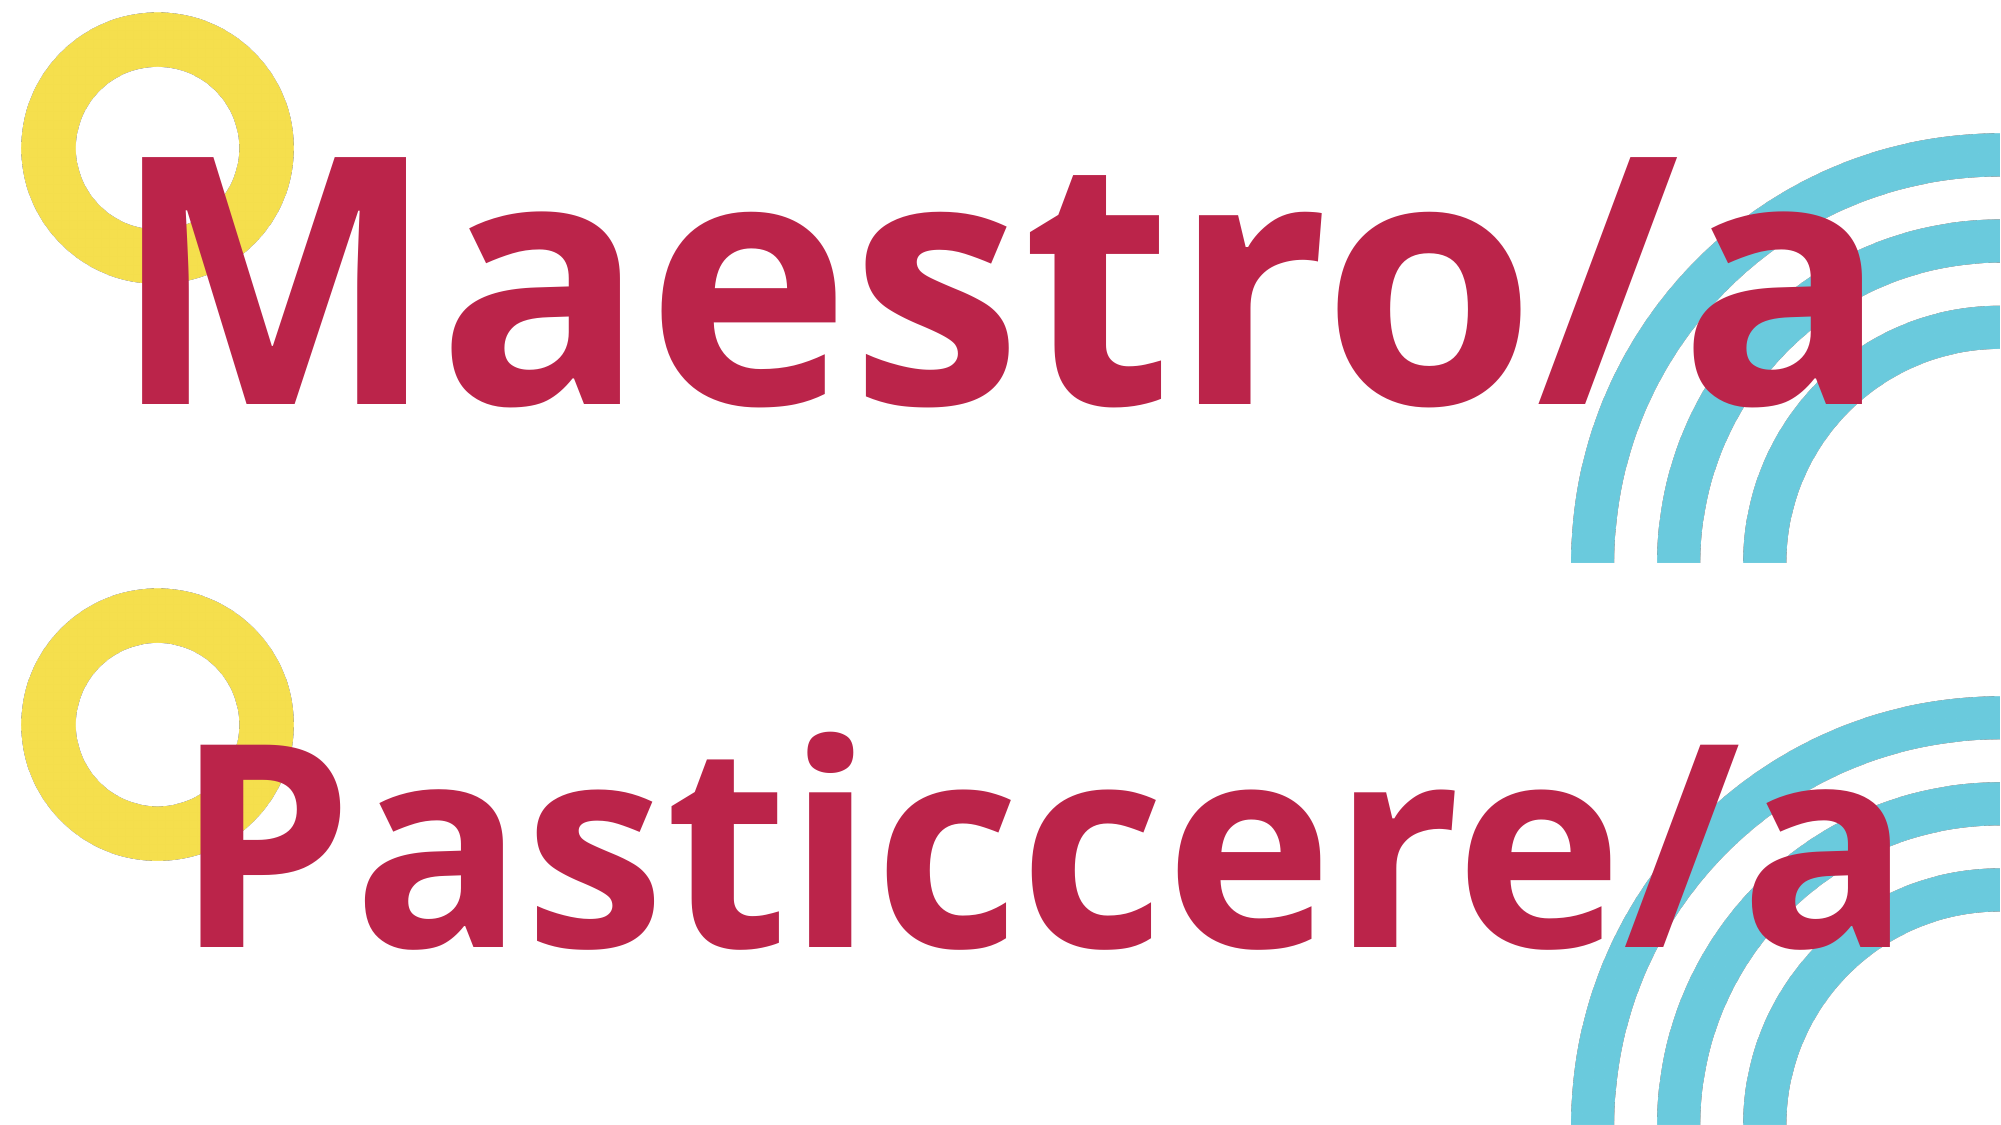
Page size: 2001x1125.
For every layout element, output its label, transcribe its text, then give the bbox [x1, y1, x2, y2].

picture [21, 12, 294, 284]
picture [1571, 133, 2000, 563]
picture [1571, 696, 2000, 1125]
title Maestro/a [56, 88, 1944, 480]
picture [21, 588, 294, 861]
text_box Pasticcere/a [99, 693, 1988, 1016]
